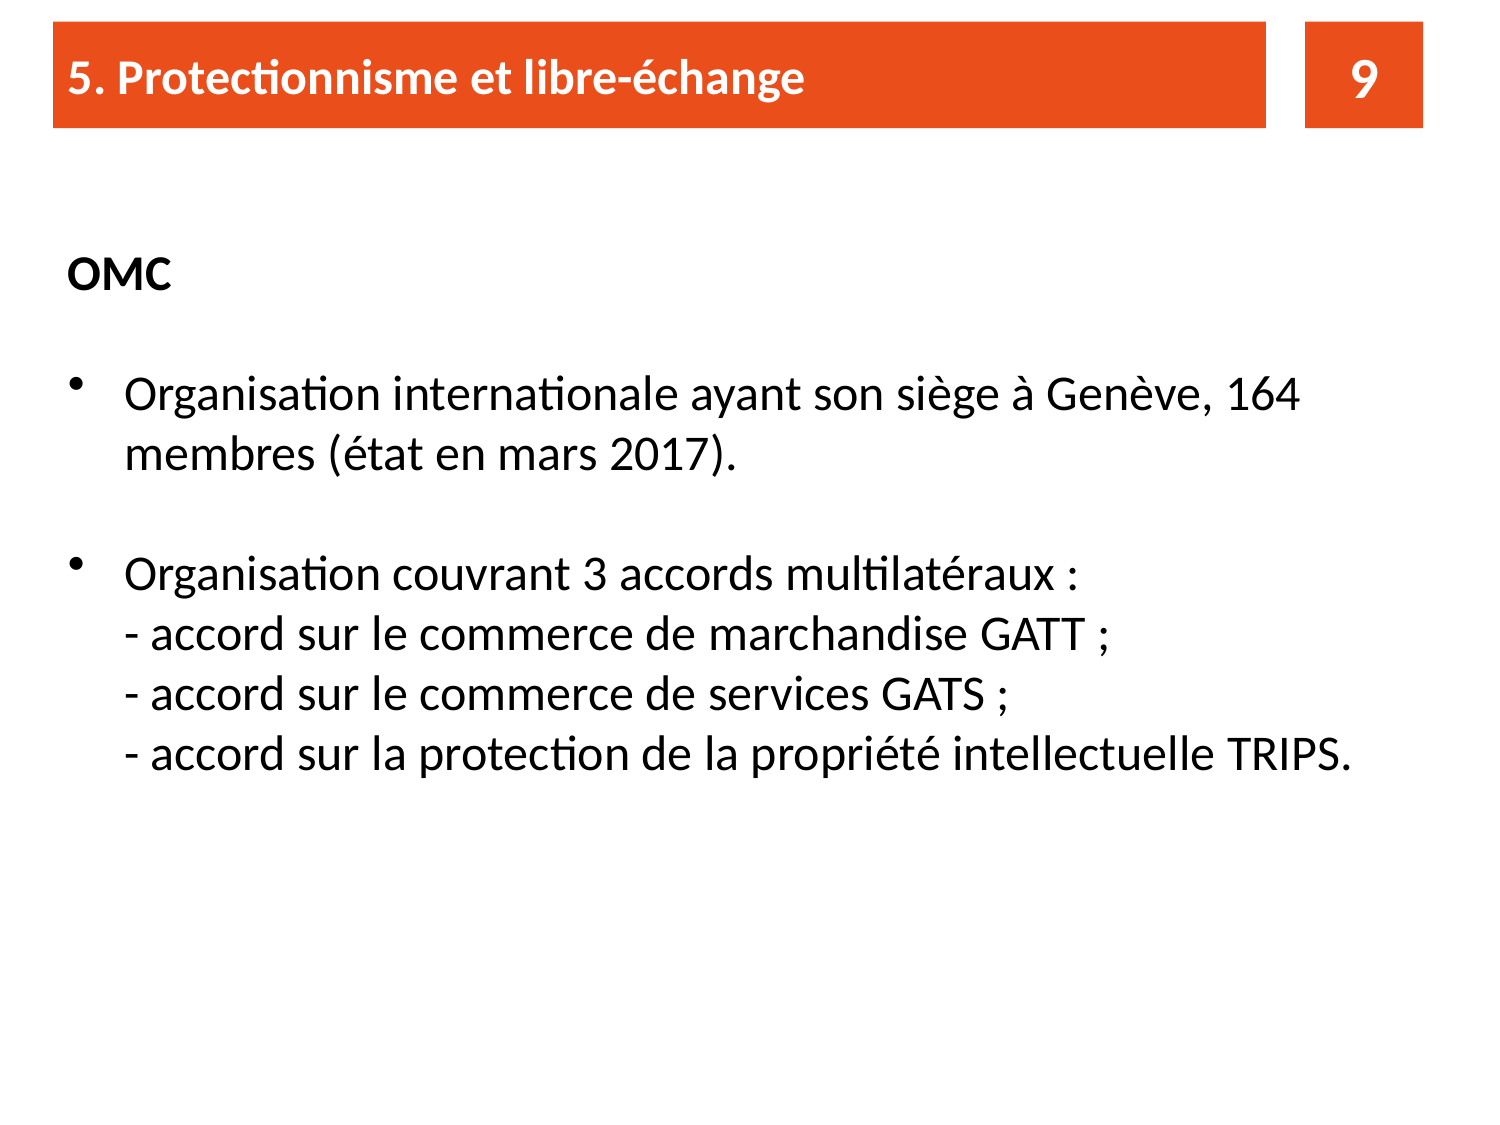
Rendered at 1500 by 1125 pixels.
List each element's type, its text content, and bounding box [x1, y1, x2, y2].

text_box 5. Protectionnisme et libre-échange [53, 21, 1266, 129]
text_box 9 [1305, 21, 1424, 129]
text_box OMC Organisation internationale ayant son siège à Genève, 164 membres (état en mars 2017). Organisation couvrant 3 accords multilatéraux : - accord sur le commerce de marchandise GATT ; - accord sur le commerce de services GATS ; - accord sur la protection de la propriété intellectuelle TRIPS. [53, 172, 1447, 788]
